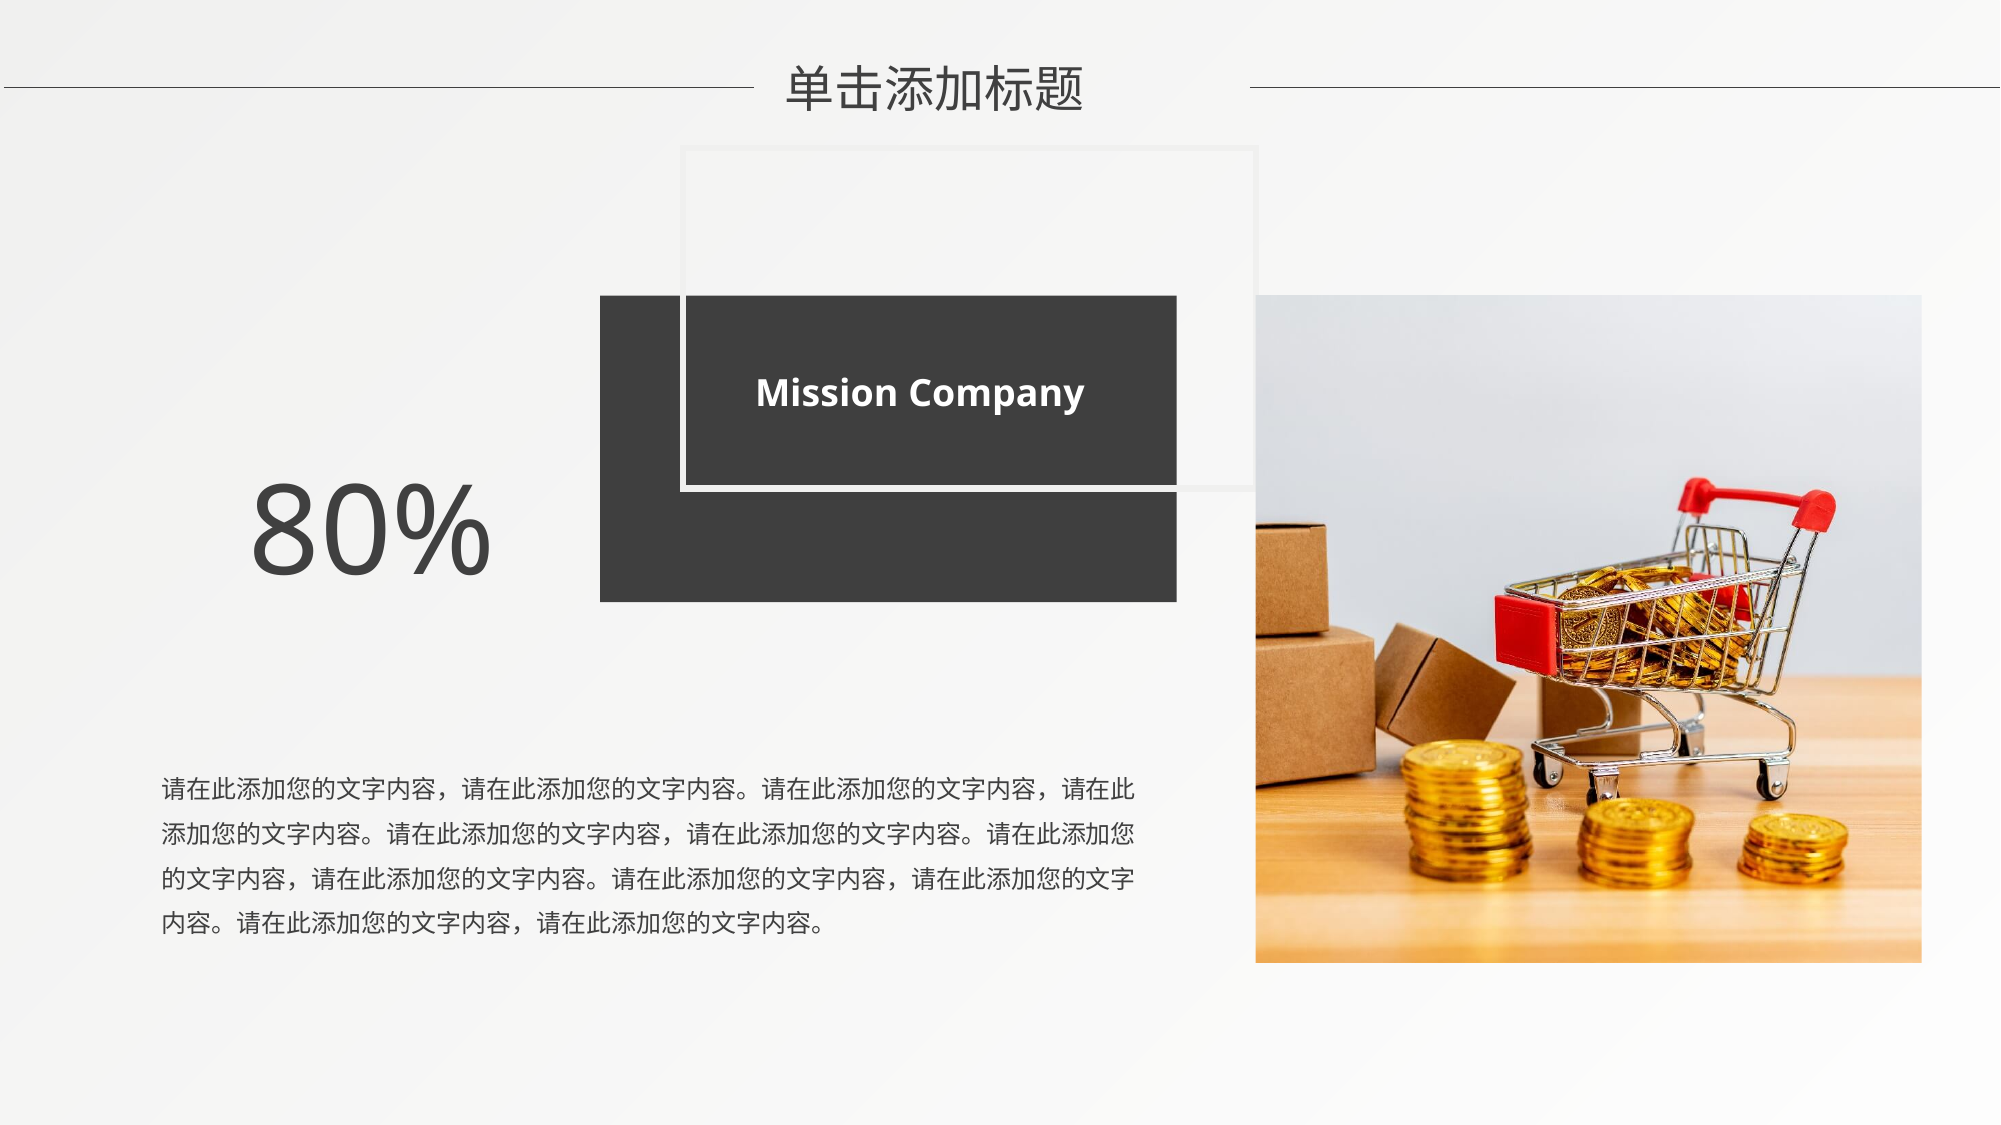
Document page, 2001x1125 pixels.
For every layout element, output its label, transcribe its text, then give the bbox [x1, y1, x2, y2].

text_box [599, 295, 1178, 603]
text_box Mission Company [740, 361, 1120, 422]
text_box 80% [233, 442, 511, 607]
text_box 请在此添加您的文字内容，请在此添加您的文字内容。请在此添加您的文字内容，请在此添加您的文字内容。请在此添加您的文字内容，请在此添加您的文字内容。请在此添加您的文字内容，请在此添加您的文字内容。请在此添加您的文字内容，请在此添加您的文字内容。请在此添加您的文字内容，请在此添加您的文字内容。 [143, 749, 1158, 947]
text_box [682, 147, 1257, 490]
text_box 单击添加标题 [769, 49, 1231, 125]
picture [1255, 295, 1922, 963]
